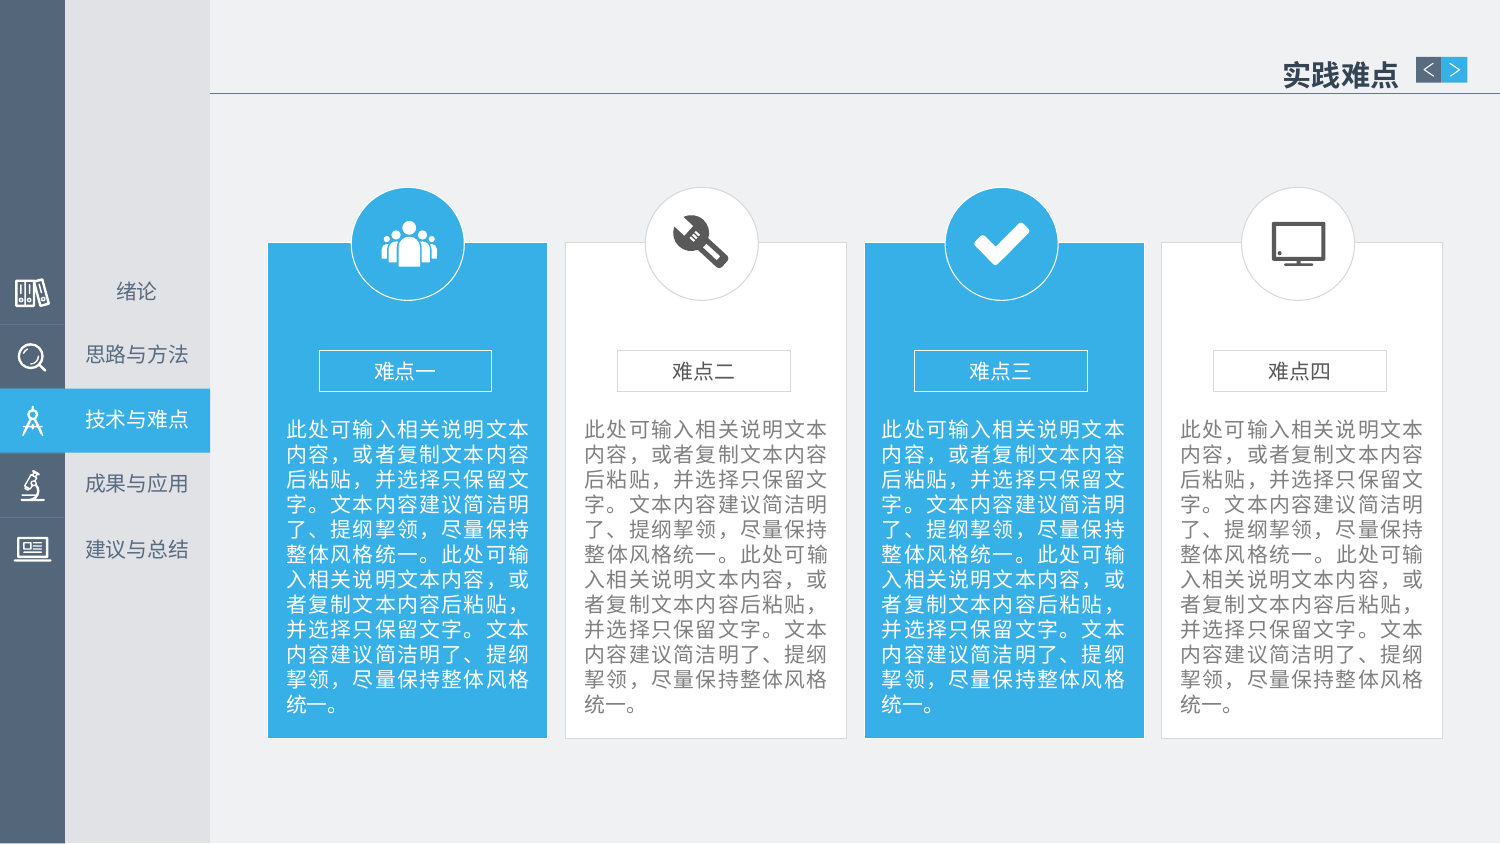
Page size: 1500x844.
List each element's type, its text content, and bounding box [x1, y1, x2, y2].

text_box [351, 187, 465, 301]
text_box [267, 242, 548, 739]
text_box 难点三 [913, 349, 1089, 393]
text_box 技术与难点 [70, 399, 204, 439]
text_box [673, 215, 729, 269]
text_box [1271, 221, 1326, 266]
text_box [428, 235, 435, 243]
text_box [391, 230, 401, 240]
text_box [0, 386, 212, 455]
text_box [645, 187, 759, 301]
text_box 此处可输入相关说明文本内容，或者复制文本内容后粘贴，并选择只保留文字。文本内容建议简洁明了、提纲挈领，尽量保持整体风格统一。此处可输入相关说明文本内容，或者复制文本内容后粘贴，并选择只保留文字。文本内容建议简洁明了、提纲挈领，尽量保持整体风格统一。 [1180, 416, 1424, 717]
text_box [417, 230, 428, 240]
text_box [1241, 187, 1355, 301]
text_box [17, 343, 47, 372]
text_box [565, 242, 847, 739]
text_box 难点一 [317, 349, 494, 393]
text_box 思路与方法 [70, 334, 204, 374]
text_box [1415, 56, 1440, 83]
text_box 实践难点 [962, 40, 1400, 93]
text_box 绪论 [101, 271, 173, 311]
text_box [1161, 242, 1443, 739]
text_box [945, 187, 1059, 301]
text_box [383, 235, 390, 243]
text_box [15, 278, 50, 308]
text_box 成果与应用 [70, 463, 204, 503]
text_box 建议与总结 [70, 529, 204, 569]
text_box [1441, 56, 1468, 83]
text_box [402, 220, 417, 235]
text_box [20, 470, 46, 502]
text_box 难点四 [1212, 349, 1388, 393]
text_box 此处可输入相关说明文本内容，或者复制文本内容后粘贴，并选择只保留文字。文本内容建议简洁明了、提纲挈领，尽量保持整体风格统一。此处可输入相关说明文本内容，或者复制文本内容后粘贴，并选择只保留文字。文本内容建议简洁明了、提纲挈领，尽量保持整体风格统一。 [881, 416, 1125, 717]
text_box [974, 222, 1030, 266]
text_box [381, 236, 437, 267]
text_box 此处可输入相关说明文本内容，或者复制文本内容后粘贴，并选择只保留文字。文本内容建议简洁明了、提纲挈领，尽量保持整体风格统一。此处可输入相关说明文本内容，或者复制文本内容后粘贴，并选择只保留文字。文本内容建议简洁明了、提纲挈领，尽量保持整体风格统一。 [286, 416, 530, 717]
text_box 难点二 [616, 349, 792, 393]
text_box [864, 242, 1145, 739]
text_box 此处可输入相关说明文本内容，或者复制文本内容后粘贴，并选择只保留文字。文本内容建议简洁明了、提纲挈领，尽量保持整体风格统一。此处可输入相关说明文本内容，或者复制文本内容后粘贴，并选择只保留文字。文本内容建议简洁明了、提纲挈领，尽量保持整体风格统一。 [584, 416, 828, 717]
text_box [13, 536, 52, 562]
text_box [22, 405, 44, 437]
